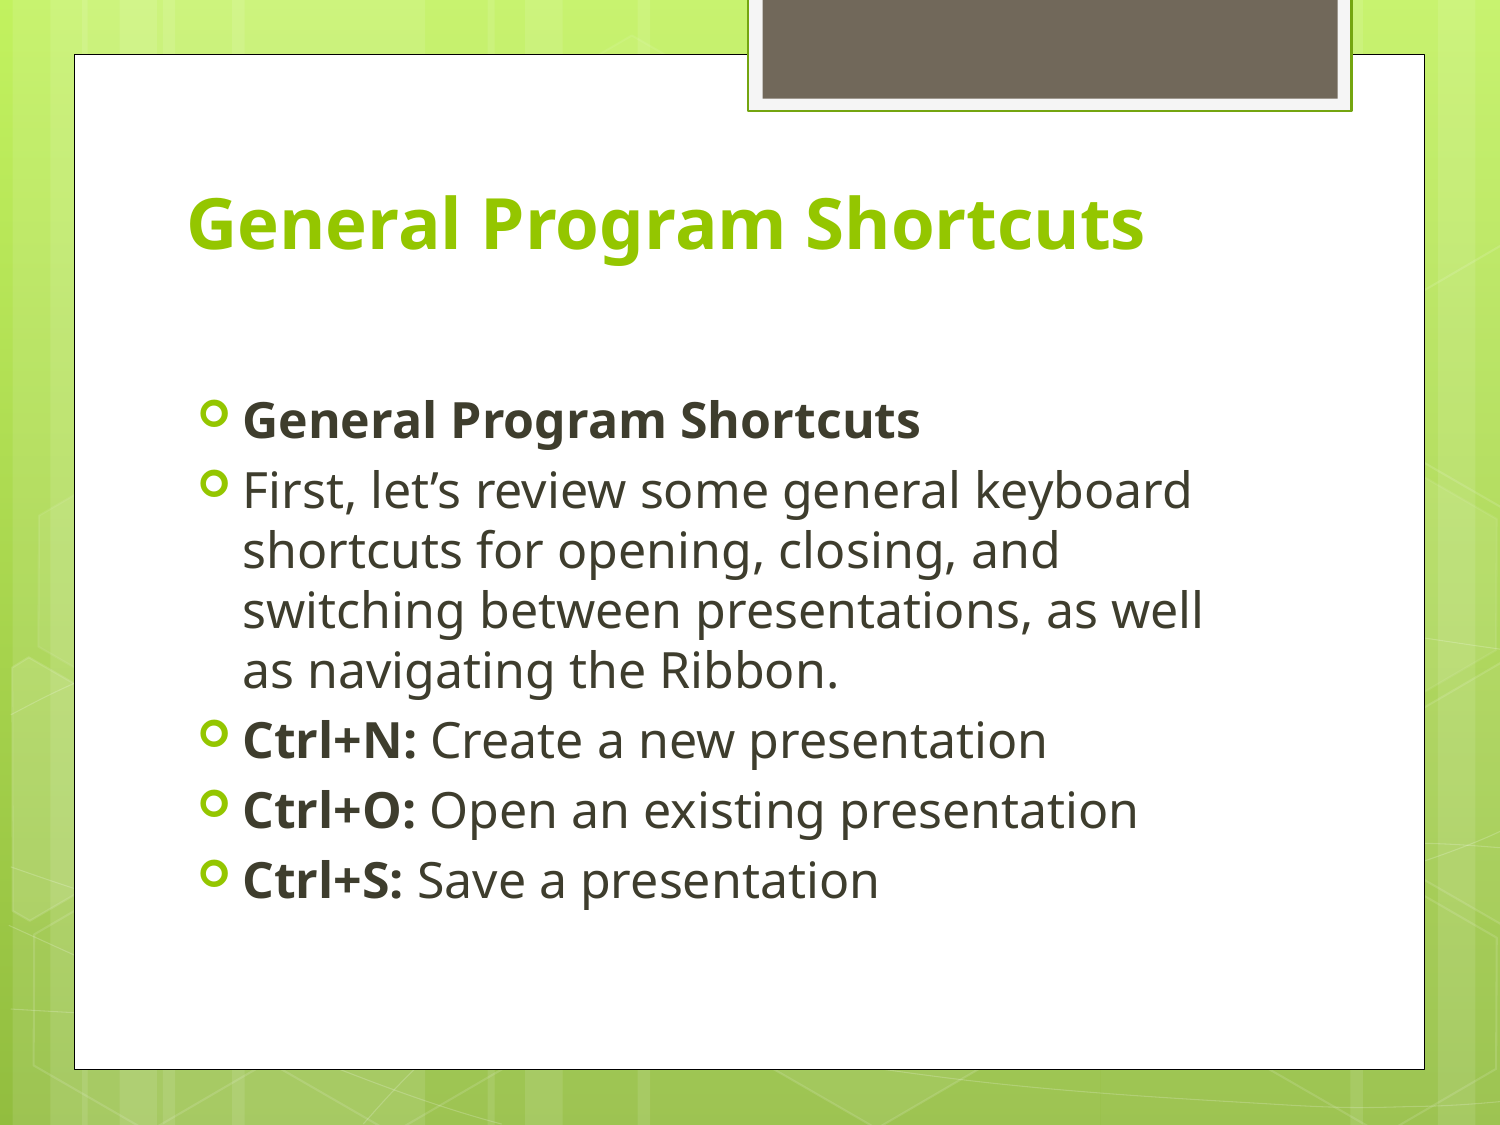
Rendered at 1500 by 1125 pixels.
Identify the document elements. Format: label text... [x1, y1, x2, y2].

title General Program Shortcuts [171, 168, 1324, 357]
list General Program Shortcuts First, let’s review some general keyboard shortcuts for opening, closing, and switching between presentations, as well as navigating the Ribbon. Ctrl+N: Create a new presentation Ctrl+O: Open an existing presentation Ctrl+S: Save a presentation [171, 381, 1283, 957]
